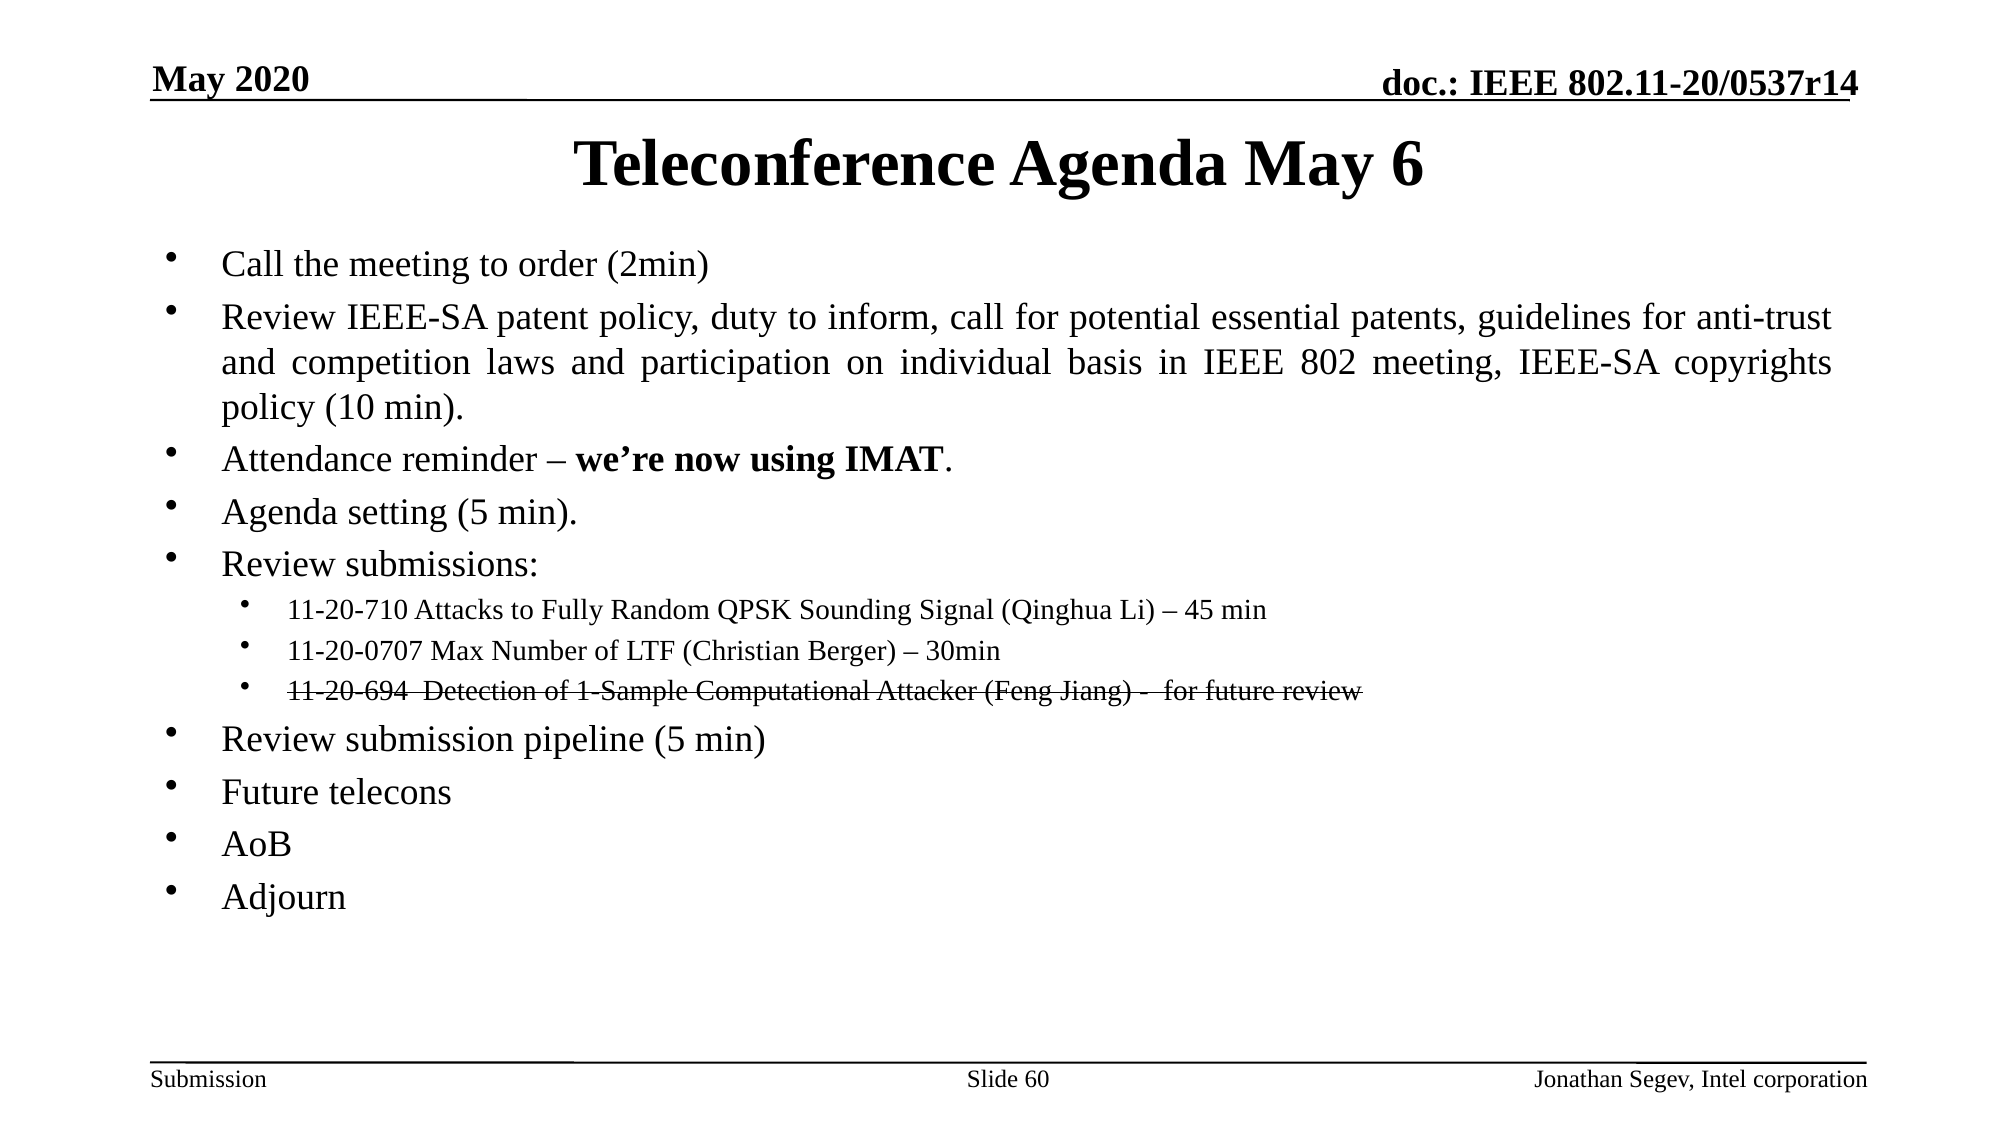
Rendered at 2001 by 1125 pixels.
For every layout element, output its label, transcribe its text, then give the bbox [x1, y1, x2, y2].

title Teleconference Agenda May 6 [149, 112, 1850, 205]
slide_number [152, 54, 563, 100]
footer Jonathan Segev, Intel corporation [1171, 1061, 1869, 1093]
slide_number Slide 60 [950, 1061, 1067, 1123]
list Call the meeting to order (2min) Review IEEE-SA patent policy, duty to inform, call for potential essential patents, guidelines for anti-trust and competition laws and participation on individual basis in IEEE 802 meeting, IEEE-SA copyrights policy (10 min). Attendance reminder – we’re now using IMAT. Agenda setting (5 min). Review submissions: 11-20-710 Attacks to Fully Random QPSK Sounding Signal (Qinghua Li) – 45 min 11-20-0707 Max Number of LTF (Christian Berger) – 30min 11-20-694 Detection of 1-Sample Computational Attacker (Feng Jiang) - for future review Review submission pipeline (5 min) Future telecons AoB Adjourn [149, 231, 1850, 1000]
